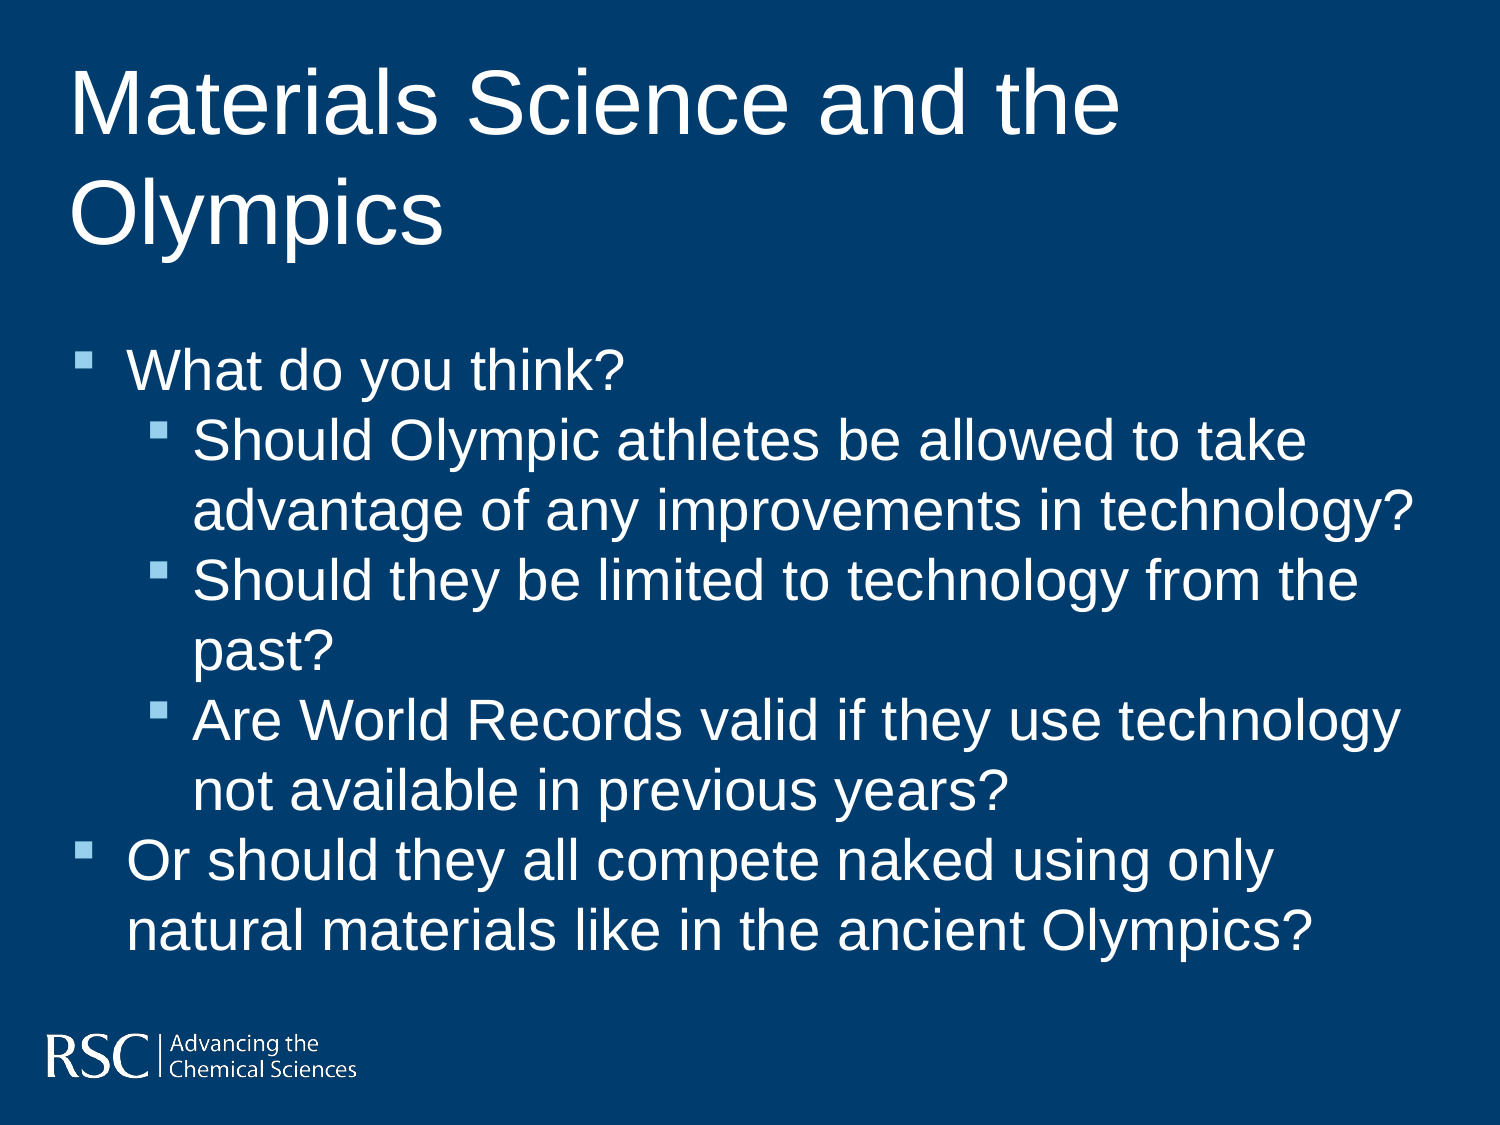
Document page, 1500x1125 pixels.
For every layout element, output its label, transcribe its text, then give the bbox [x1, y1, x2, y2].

picture [42, 1028, 362, 1082]
title Materials Science and the Olympics [52, 101, 1436, 271]
list What do you think? Should Olympic athletes be allowed to take advantage of any improvements in technology? Should they be limited to technology from the past? Are World Records valid if they use technology not available in previous years? Or should they all compete naked using only natural materials like in the ancient Olympics? [55, 324, 1438, 976]
